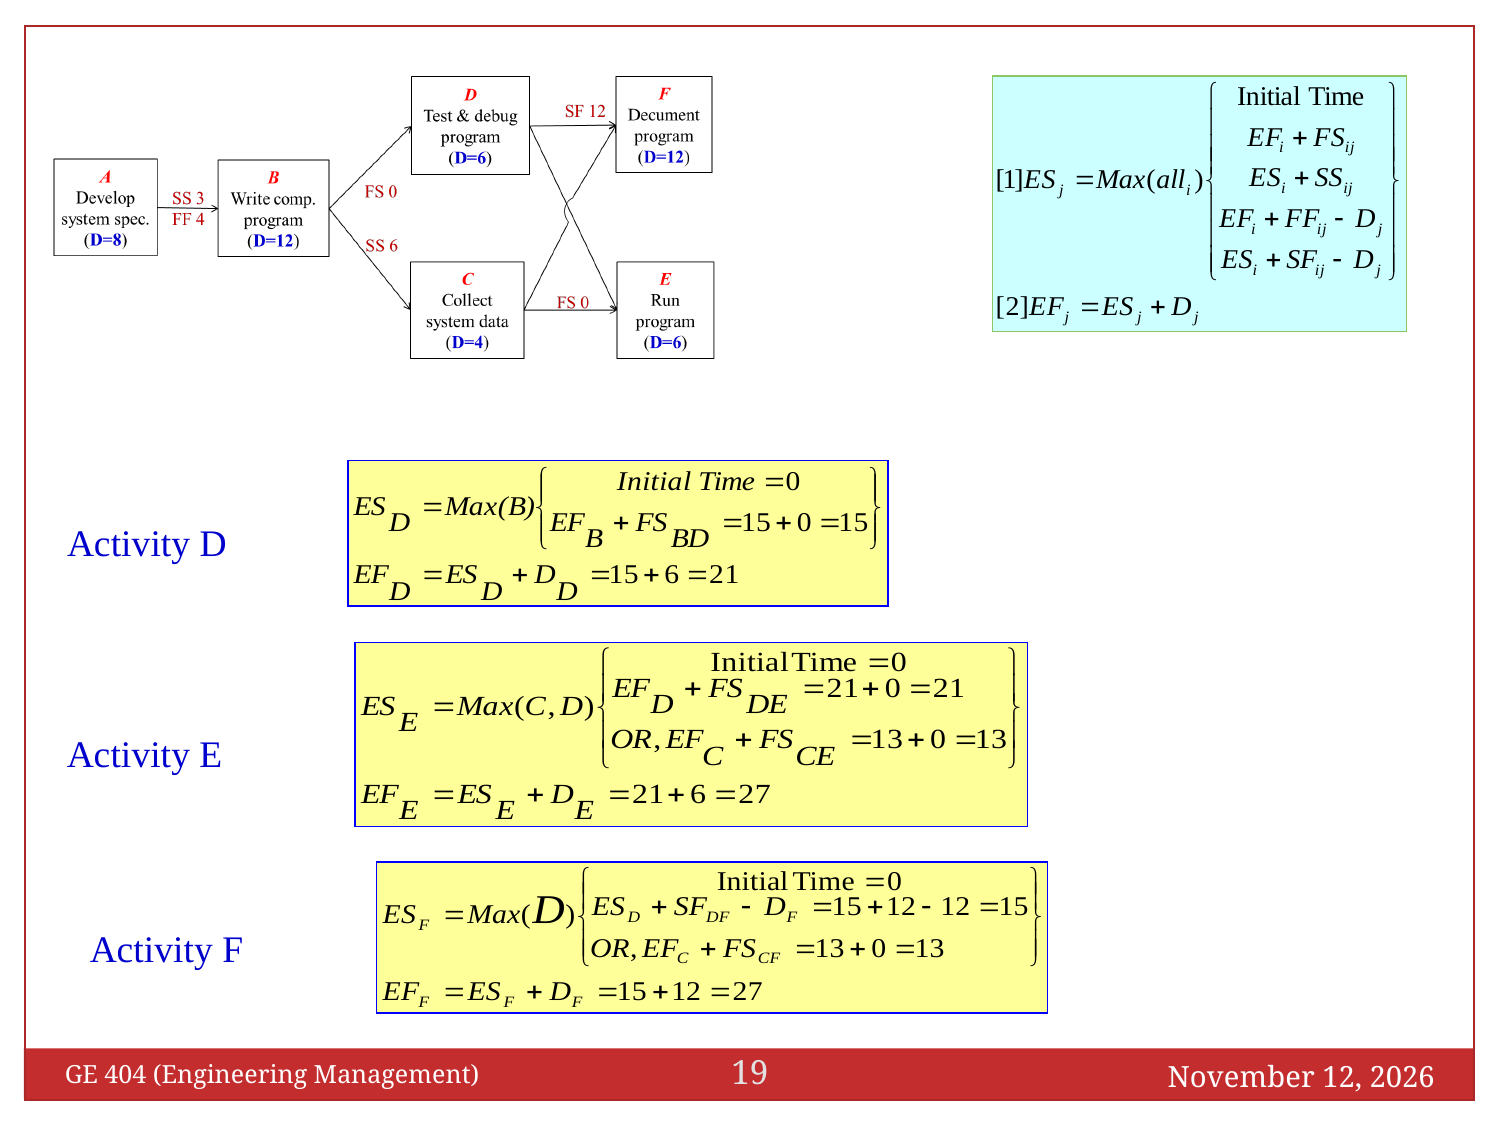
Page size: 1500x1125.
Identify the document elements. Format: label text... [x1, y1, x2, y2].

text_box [51, 642, 1028, 827]
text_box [52, 461, 888, 606]
picture [49, 76, 715, 363]
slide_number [950, 1050, 1450, 1111]
footer GE 404 (Engineering Management) [50, 1051, 638, 1112]
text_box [993, 76, 1407, 331]
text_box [74, 862, 1047, 1013]
slide_number 19 [699, 1037, 800, 1110]
